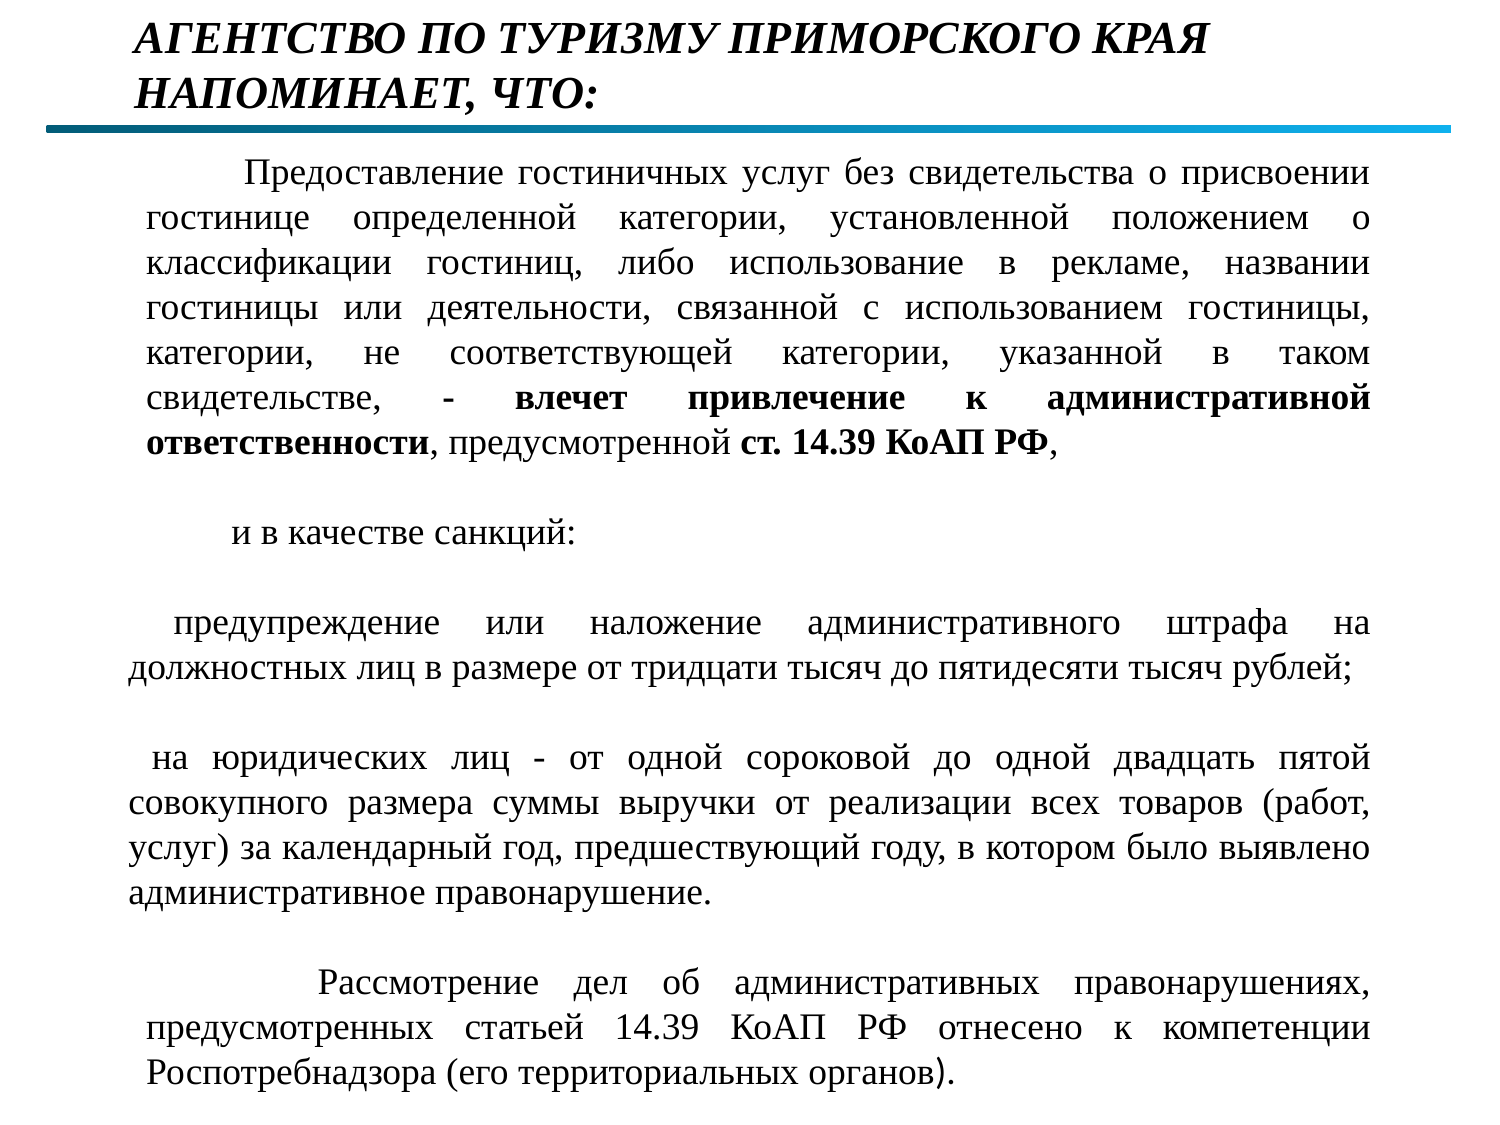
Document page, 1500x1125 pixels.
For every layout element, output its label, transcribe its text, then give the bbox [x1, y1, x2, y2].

text_box [46, 124, 1452, 133]
text_box Предоставление гостиничных услуг без свидетельства о присвоении гостинице определенной категории, установленной положением о классификации гостиниц, либо использование в рекламе, названии гостиницы или деятельности, связанной с использованием гостиницы, категории, не соответствующей категории, указанной в таком свидетельстве, - влечет привлечение к административной ответственности, предусмотренной ст. 14.39 КоАП РФ, и в качестве санкций: предупреждение или наложение административного штрафа на должностных лиц в размере от тридцати тысяч до пятидесяти тысяч рублей; на юридических лиц - от одной сороковой до одной двадцать пятой совокупного размера суммы выручки от реализации всех товаров (работ, услуг) за календарный год, предшествующий году, в котором было выявлено административное правонарушение. Рассмотрение дел об административных правонарушениях, предусмотренных статьей 14.39 КоАП РФ отнесено к компетенции Роспотребнадзора (его территориальных органов). [113, 139, 1387, 1099]
text_box Агентство по туризму Приморского края напоминает, Что: [120, 0, 1344, 125]
